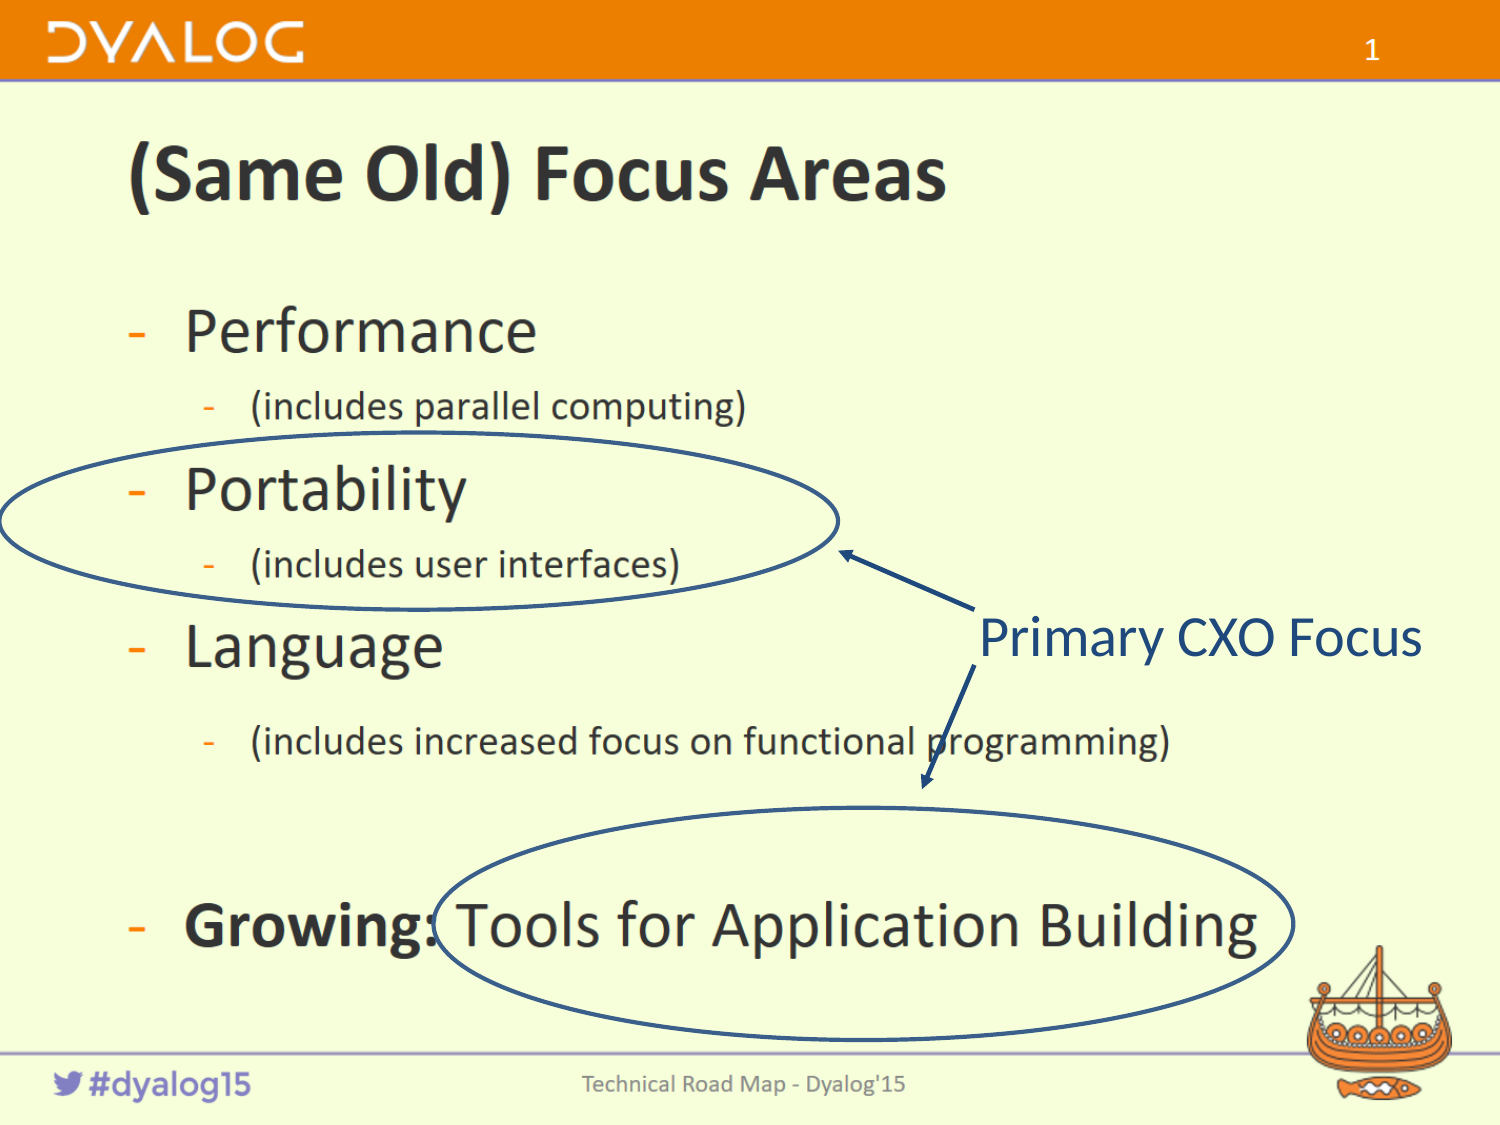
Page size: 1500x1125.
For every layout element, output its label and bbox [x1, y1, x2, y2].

text_box [837, 550, 975, 610]
text_box [921, 664, 975, 790]
picture [0, 0, 1500, 1125]
